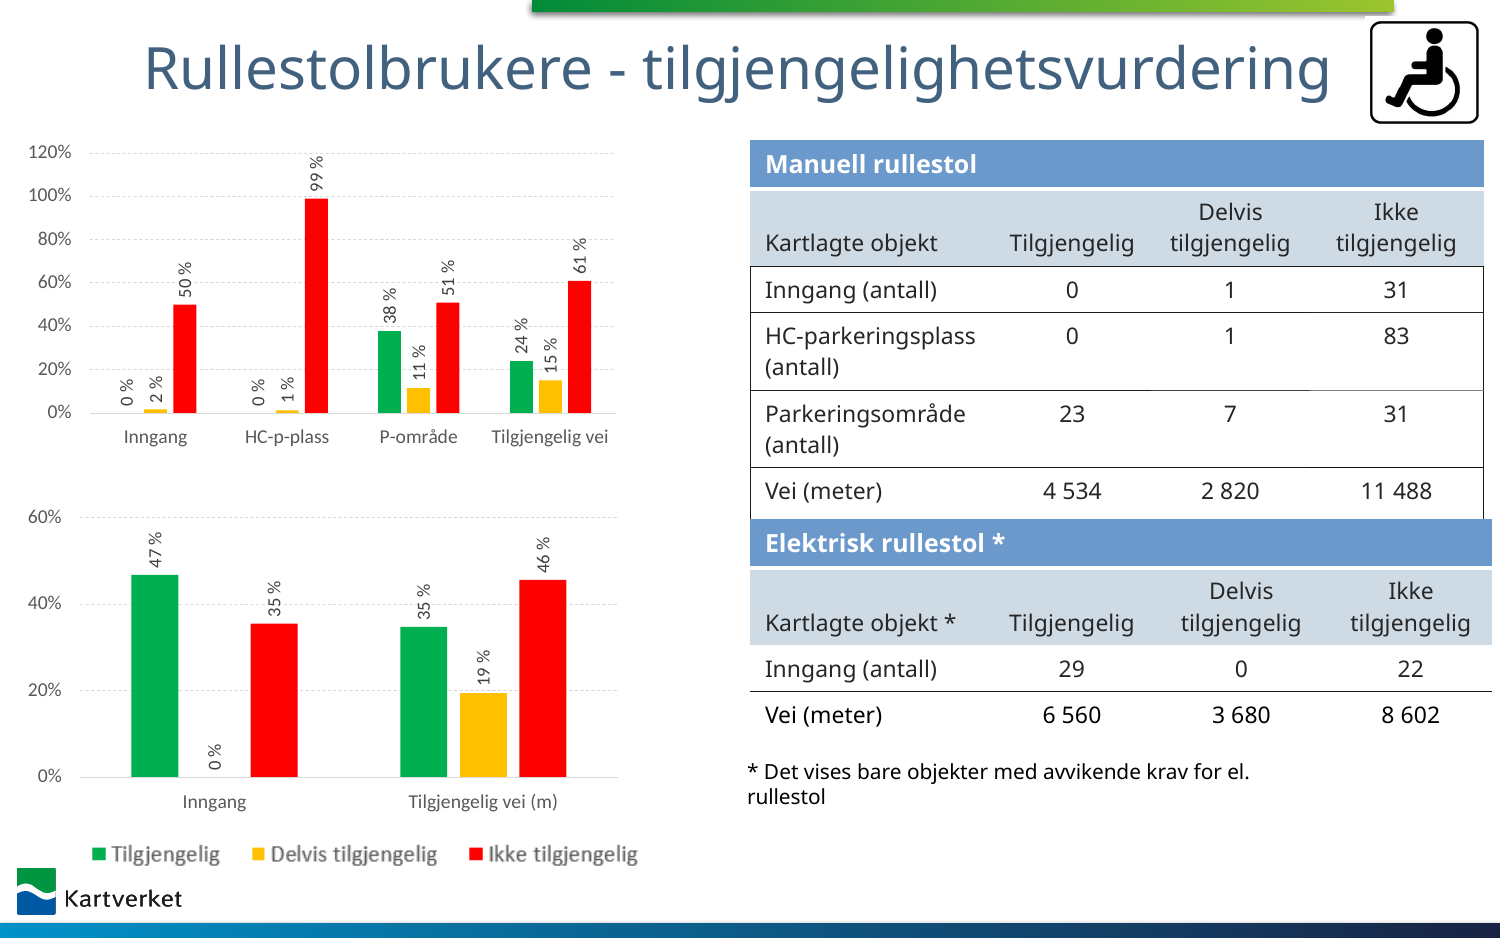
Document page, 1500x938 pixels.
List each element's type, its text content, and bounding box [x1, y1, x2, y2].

table_cell Inngang (antall) [751, 267, 994, 312]
table_cell Delvis tilgjengelig [1153, 570, 1330, 645]
picture [20, 499, 630, 822]
table_cell 3 680 [1153, 692, 1330, 738]
picture [20, 135, 629, 457]
table_cell 6 560 [991, 692, 1153, 738]
table_header Manuell rullestol [750, 140, 1484, 187]
table_cell Tilgjengelig [991, 570, 1153, 645]
table_cell 0 [1153, 645, 1330, 691]
table_cell 31 [1310, 267, 1483, 312]
table_cell HC-parkeringsplass (antall) [751, 313, 994, 390]
table_cell 4 534 [994, 468, 1151, 519]
table_header Elektrisk rullestol * [750, 519, 1492, 566]
table_cell Ikke tilgjengelig [1330, 570, 1492, 645]
table_cell 2 820 [1151, 468, 1310, 519]
table_cell Inngang (antall) [750, 645, 991, 691]
table_cell Delvis tilgjengelig [1151, 191, 1310, 266]
table_cell 29 [991, 645, 1153, 691]
text_box * Det vises bare objekter med avvikende krav for el. rullestol [732, 751, 1317, 816]
table_cell 1 [1151, 313, 1310, 390]
table_cell Parkeringsområde (antall) [751, 391, 994, 467]
table_cell 1 [1151, 267, 1310, 312]
table_cell 83 [1310, 313, 1483, 390]
picture [1365, 16, 1484, 129]
text_box Rullestolbrukere - tilgjengelighetsvurdering [39, 12, 1348, 109]
table_cell 22 [1330, 645, 1492, 691]
table_cell 0 [994, 313, 1151, 390]
table_cell Vei (meter) [750, 692, 991, 738]
table_cell 8 602 [1330, 692, 1492, 738]
table_cell 0 [994, 267, 1151, 312]
table_cell Ikke tilgjengelig [1310, 191, 1484, 266]
table_cell 7 [1151, 391, 1310, 467]
picture [86, 838, 643, 870]
table_cell Kartlagte objekt [750, 191, 994, 266]
table_cell 11 488 [1310, 468, 1483, 519]
table_cell Tilgjengelig [994, 191, 1151, 266]
table_cell Kartlagte objekt * [750, 570, 991, 645]
table_cell 31 [1310, 391, 1483, 467]
table_cell 23 [994, 391, 1151, 467]
table_cell Vei (meter) [751, 468, 994, 519]
